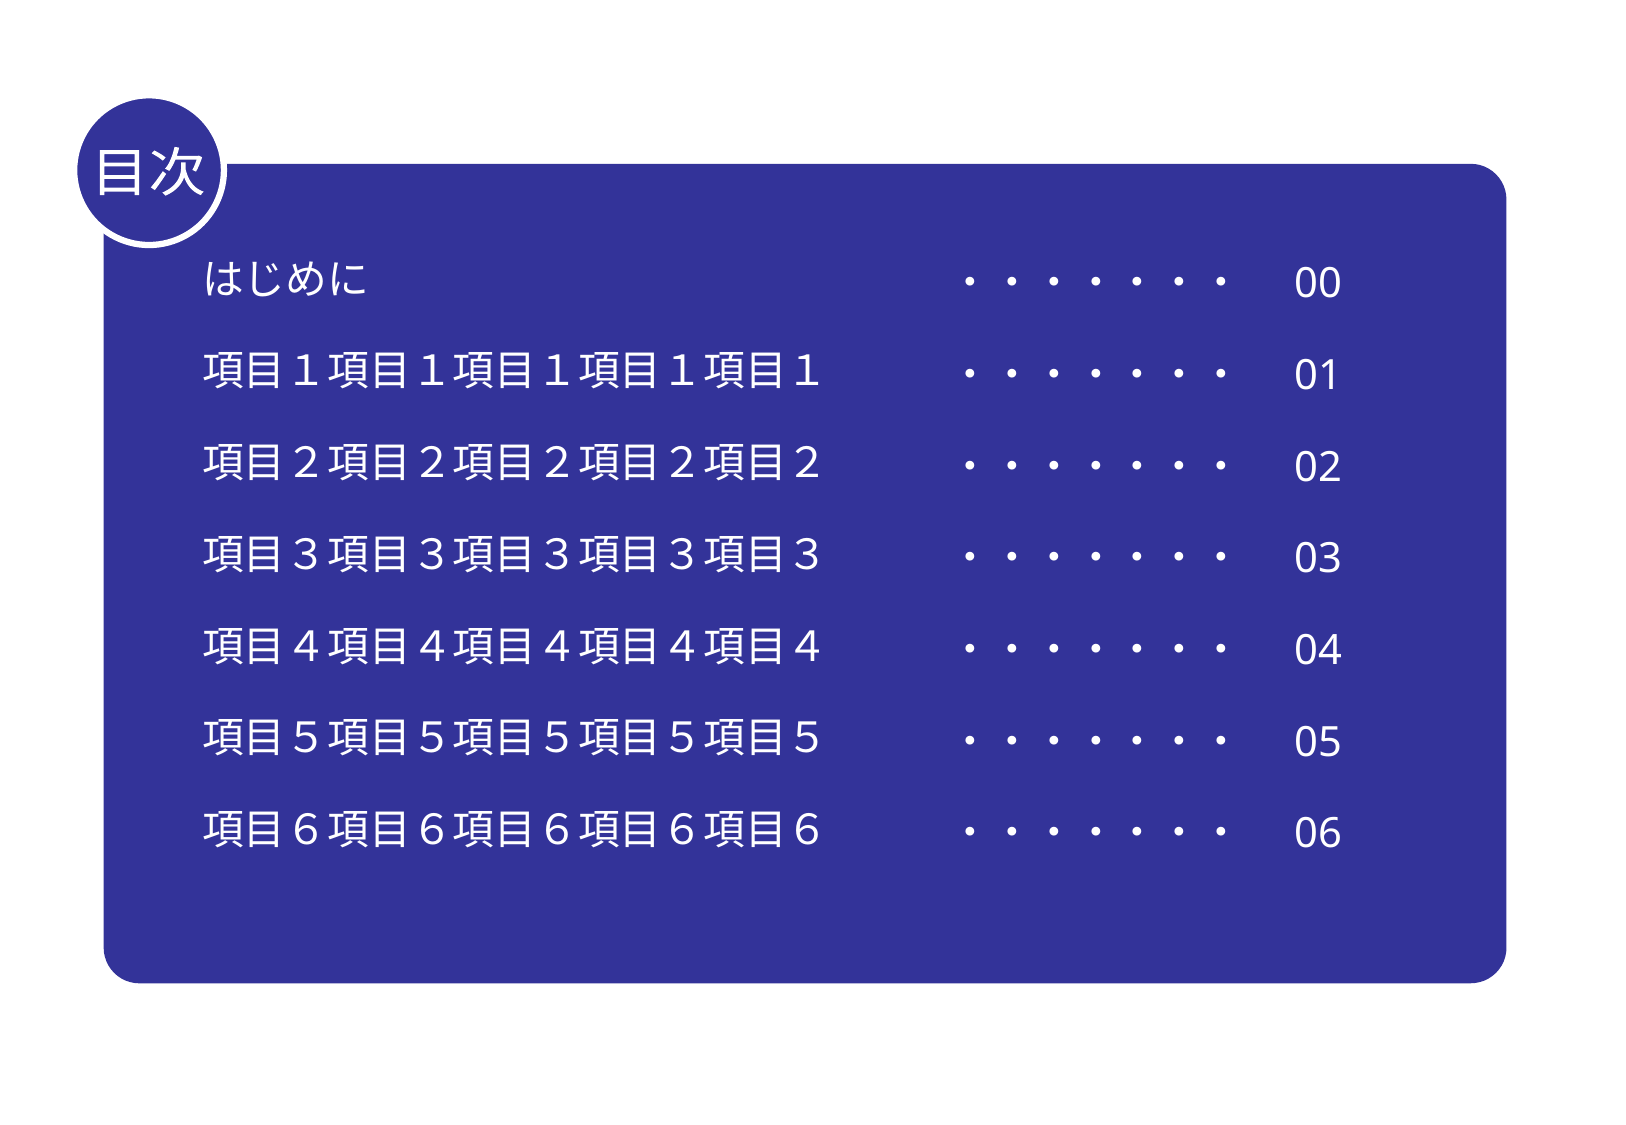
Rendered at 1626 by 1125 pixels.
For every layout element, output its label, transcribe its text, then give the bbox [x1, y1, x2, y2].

text_box [103, 163, 1507, 984]
text_box [74, 95, 224, 246]
text_box はじめに 項目１項目１項目１項目１項目１ 項目２項目２項目２項目２項目２ 項目３項目３項目３項目３項目３ 項目４項目４項目４項目４項目４ 項目５項目５項目５項目５項目５ 項目６項目６項目６項目６項目６ [187, 245, 956, 861]
text_box ・・・・・・・ ・・・・・・・ ・・・・・・・ ・・・・・・・ ・・・・・・・ ・・・・・・・ ・・・・・・・ [935, 248, 1257, 864]
text_box 00 01 02 03 04 05 06 [1279, 248, 1357, 864]
